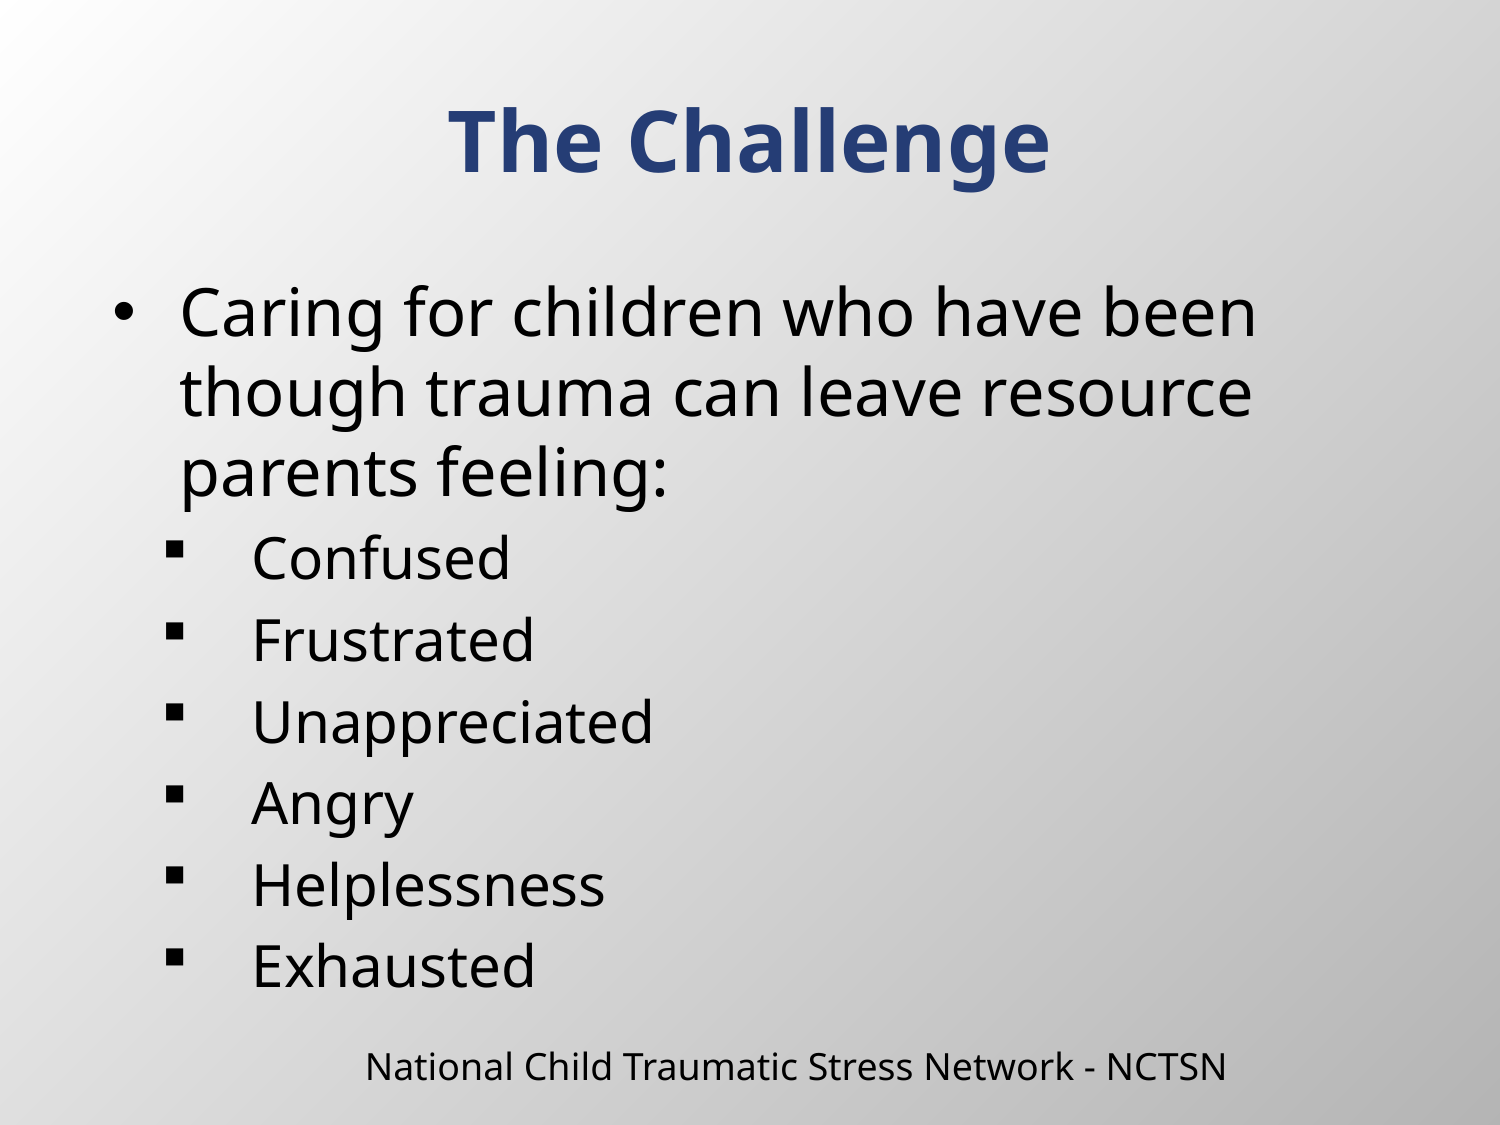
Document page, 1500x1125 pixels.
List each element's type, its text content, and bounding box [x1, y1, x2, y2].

text_box National Child Traumatic Stress Network - NCTSN [349, 1035, 1457, 1096]
title The Challenge [75, 45, 1425, 233]
list Caring for children who have been though trauma can leave resource parents feeling: Confused Frustrated Unappreciated Angry Helplessness Exhausted [75, 262, 1425, 1035]
